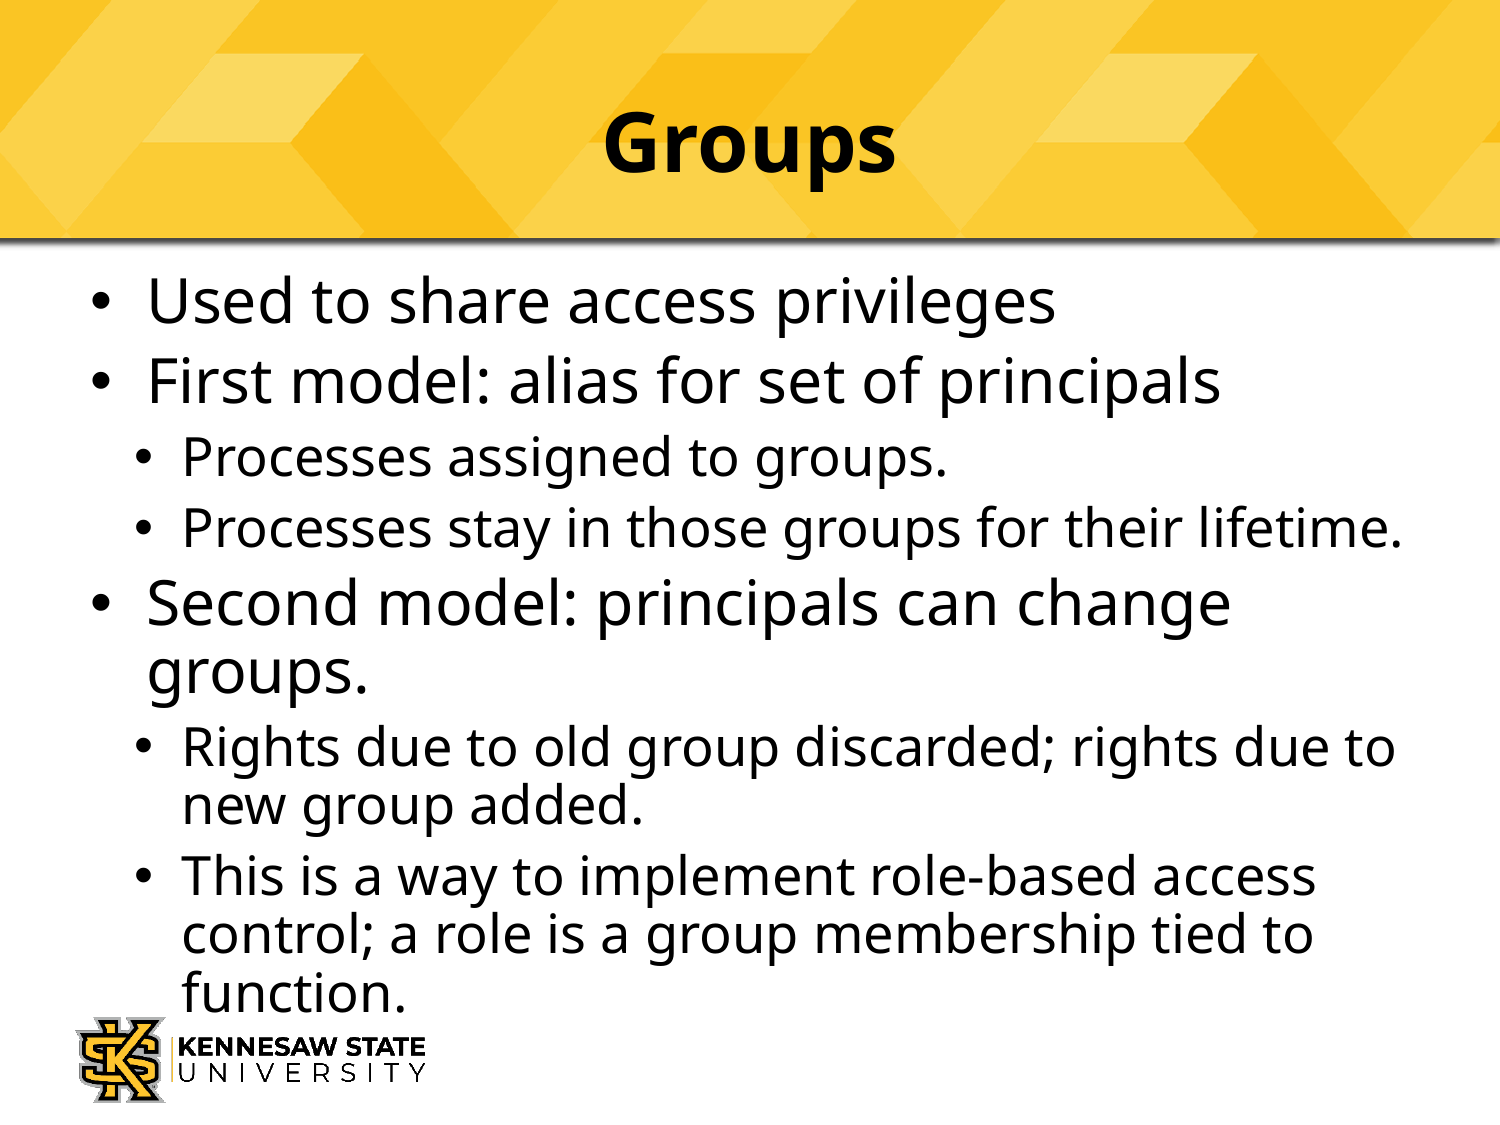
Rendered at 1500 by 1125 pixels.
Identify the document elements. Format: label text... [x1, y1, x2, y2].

list Used to share access privileges First model: alias for set of principals Processes assigned to groups. Processes stay in those groups for their lifetime. Second model: principals can change groups. Rights due to old group discarded; rights due to new group added. This is a way to implement role-based access control; a role is a group membership tied to function. [75, 262, 1450, 1005]
picture [0, 0, 1500, 251]
picture [75, 1017, 425, 1103]
title Groups [75, 45, 1425, 233]
